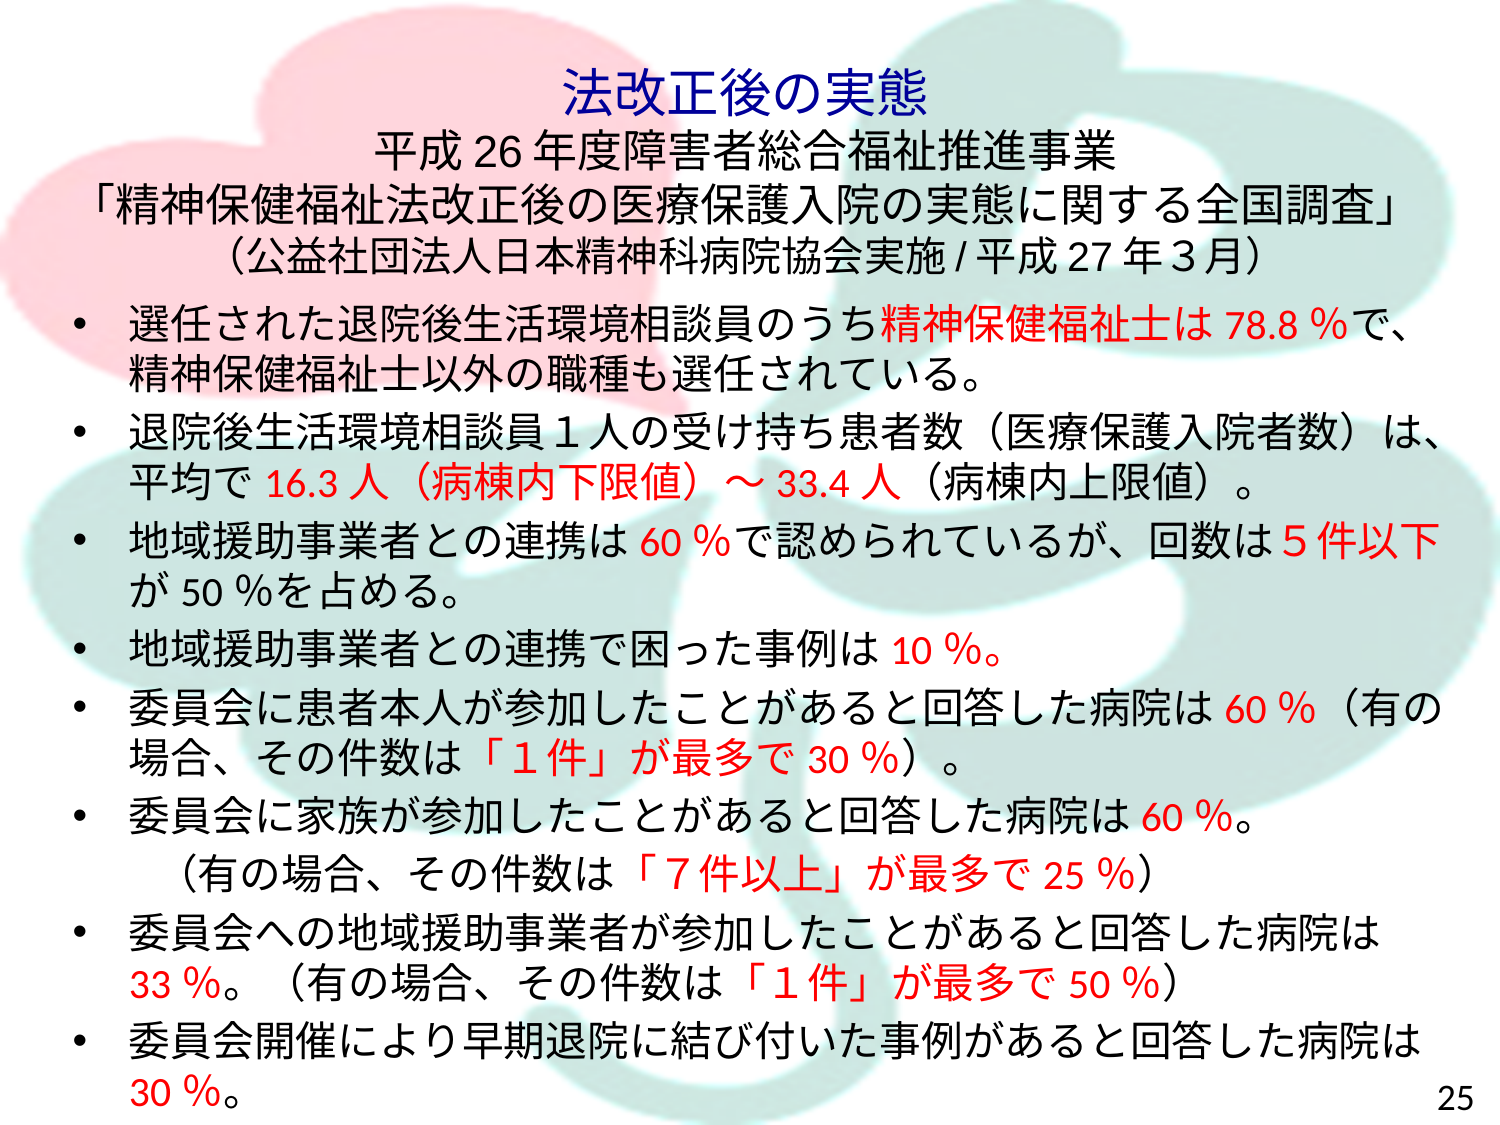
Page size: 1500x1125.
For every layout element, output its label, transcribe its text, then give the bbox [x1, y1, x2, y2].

list 選任された退院後生活環境相談員のうち精神保健福祉士は78.8％で、精神保健福祉士以外の職種も選任されている。 退院後生活環境相談員１人の受け持ち患者数（医療保護入院者数）は、平均で16.3人（病棟内下限値）～33.4人（病棟内上限値）。 地域援助事業者との連携は60％で認められているが、回数は５件以下が50％を占める。 地域援助事業者との連携で困った事例は10％。 委員会に患者本人が参加したことがあると回答した病院は60％（有の場合、その件数は「１件」が最多で30％）。 委員会に家族が参加したことがあると回答した病院は60％。 （有の場合、その件数は「７件以上」が最多で25％） 委員会への地域援助事業者が参加したことがあると回答した病院は33％。（有の場合、その件数は「１件」が最多で50％） 委員会開催により早期退院に結び付いた事例があると回答した病院は30％。 [57, 290, 1461, 1113]
text_box [70, 178, 1418, 290]
picture [0, 0, 1500, 1125]
text_box 法改正後の実態 平成26年度障害者総合福祉推進事業 「精神保健福祉法改正後の医療保護入院の実態に関する全国調査」 （公益社団法人日本精神科病院協会実施/平成27年３月） [51, 52, 1440, 306]
slide_number 25 [1139, 1065, 1490, 1125]
